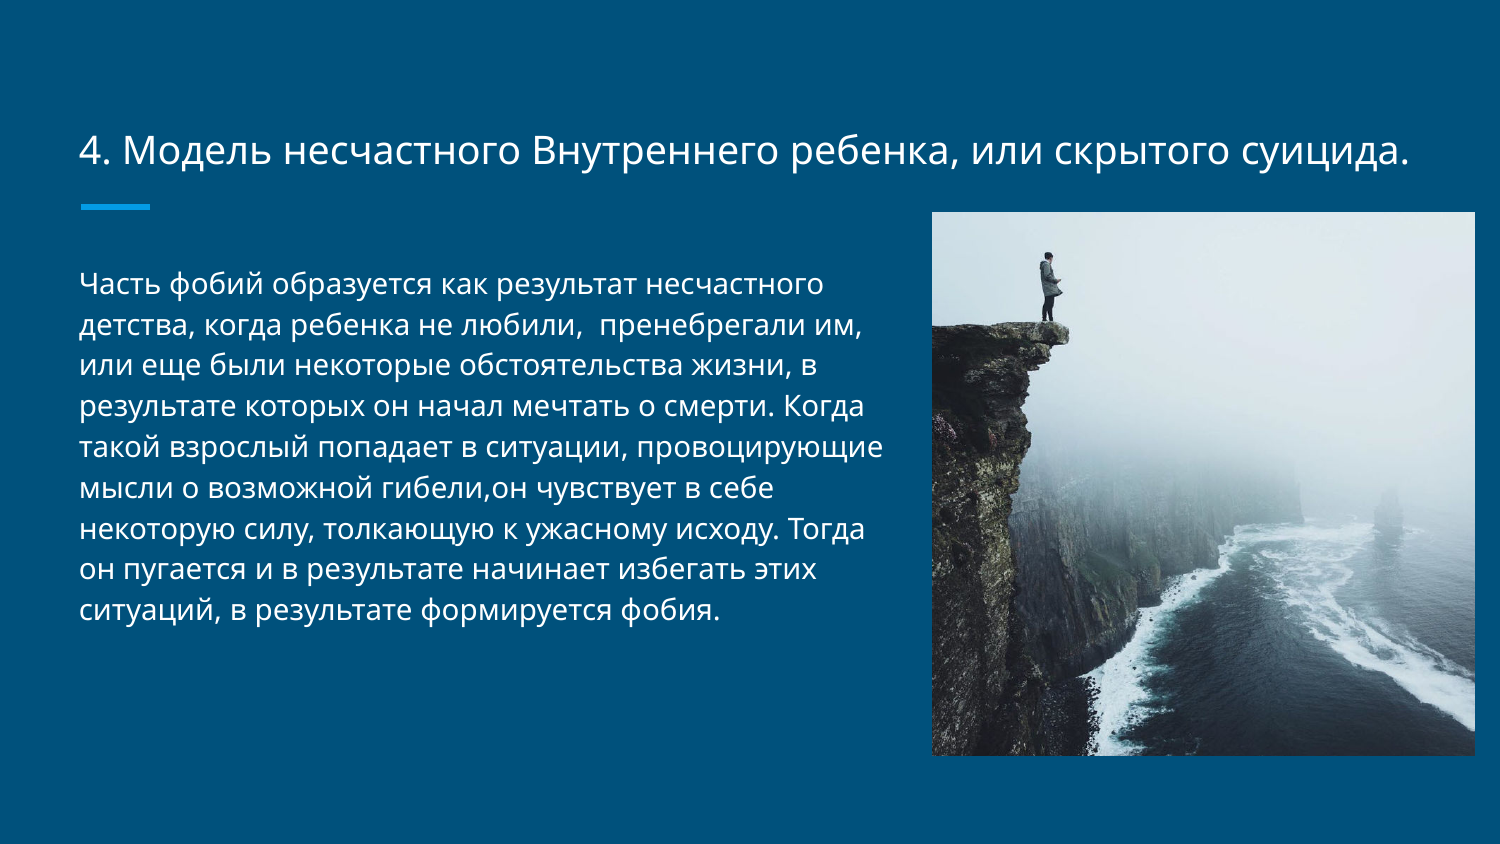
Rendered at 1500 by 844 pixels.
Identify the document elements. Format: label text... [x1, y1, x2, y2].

list Часть фобий образуется как результат несчастного детства, когда ребенка не любили, пренебрегали им, или еще были некоторые обстоятельства жизни, в результате которых он начал мечтать о смерти. Когда такой взрослый попадает в ситуации, провоцирующие мысли о возможной гибели,он чувствует в себе некоторую силу, толкающую к ужасному исходу. Тогда он пугается и в результате начинает избегать этих ситуаций, в результате формируется фобия. [63, 244, 908, 653]
picture [933, 213, 1474, 755]
title 4. Модель несчастного Внутреннего ребенка, или скрытого суицида. [63, 75, 1437, 188]
